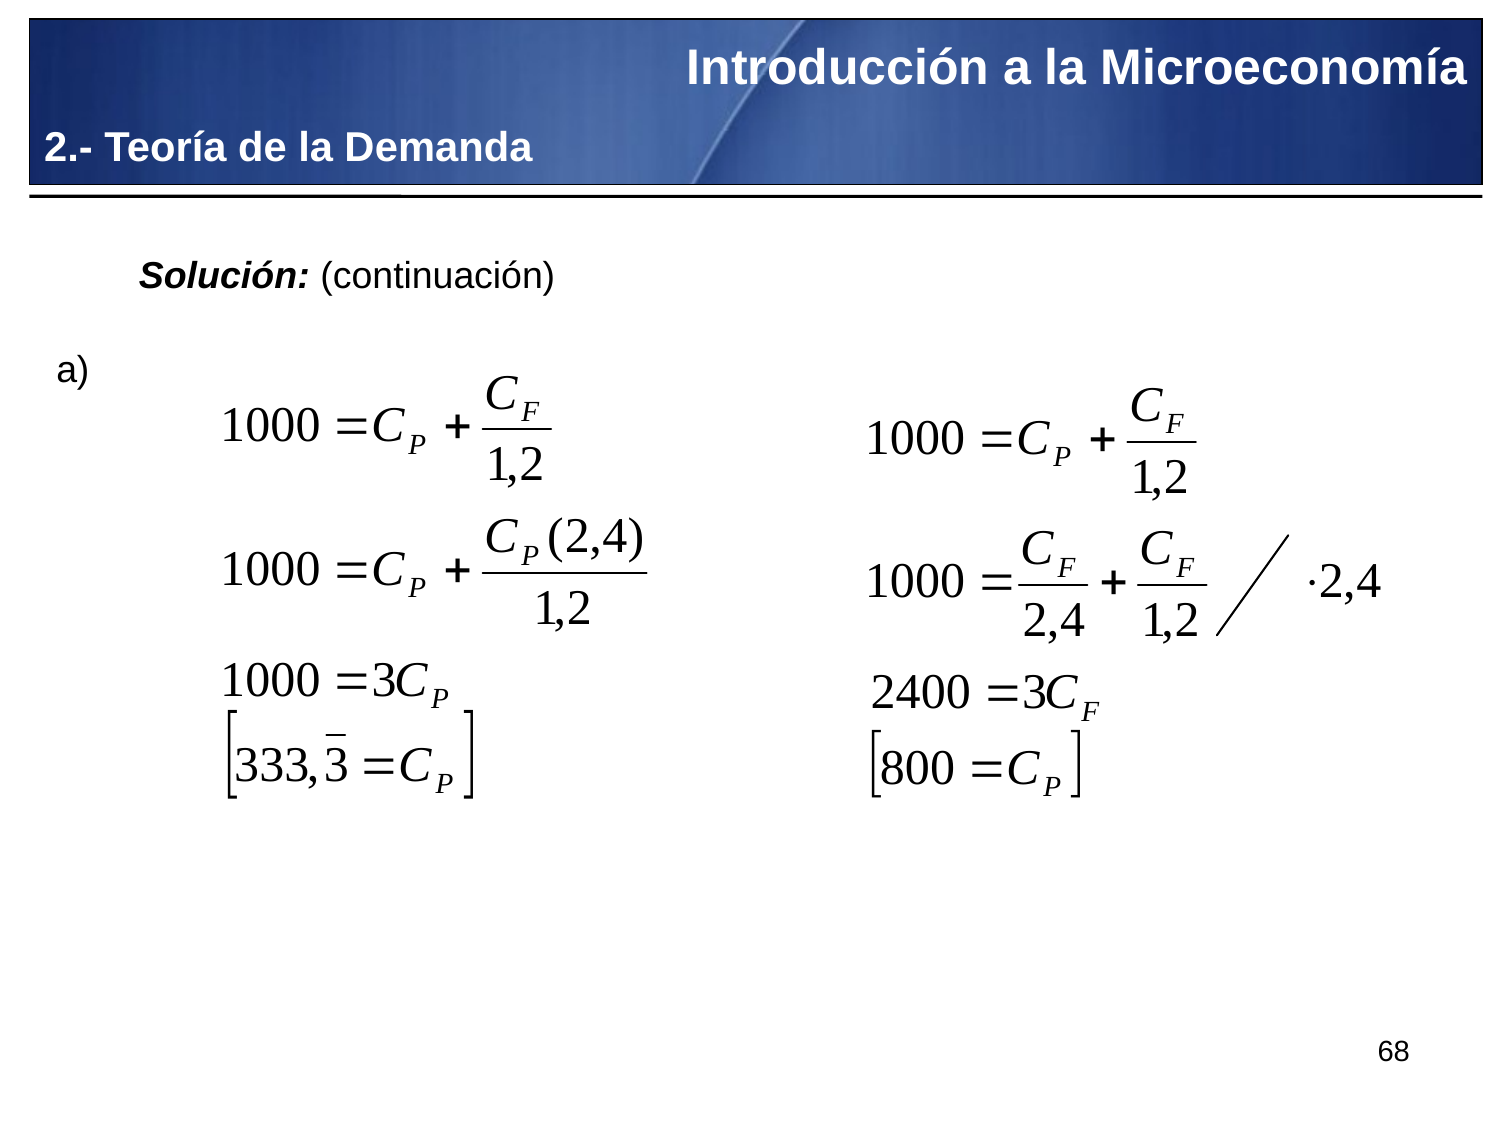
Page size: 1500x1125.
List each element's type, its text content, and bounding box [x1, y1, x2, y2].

text_box Introducción a la Microeconomía [608, 26, 1483, 102]
text_box Solución: (continuación) [123, 243, 644, 304]
text_box a) [41, 337, 105, 397]
text_box 2.- Teoría de la Demanda [29, 112, 585, 178]
slide_number 68 [1074, 1024, 1426, 1103]
text_box [29, 19, 1483, 185]
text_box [862, 373, 1388, 807]
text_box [217, 361, 656, 804]
